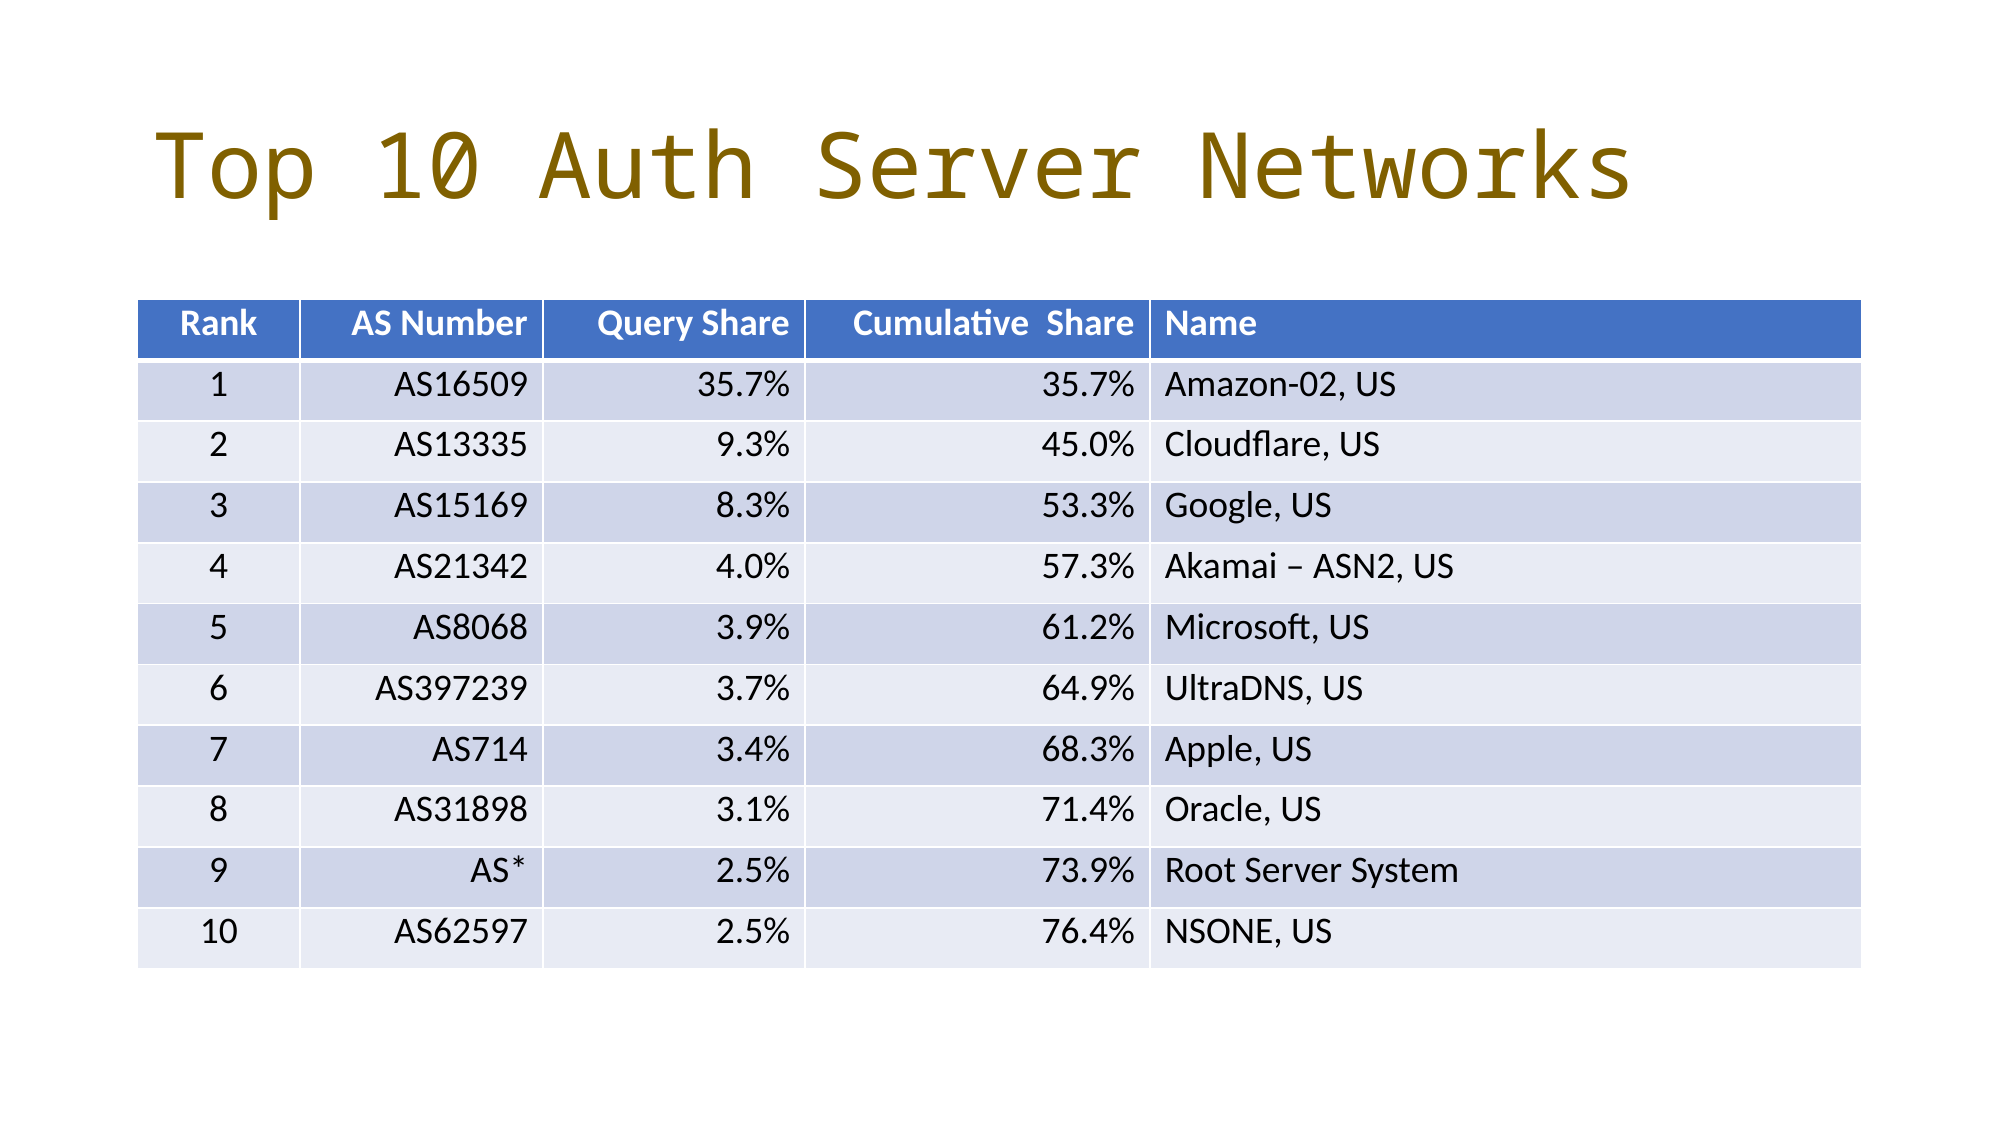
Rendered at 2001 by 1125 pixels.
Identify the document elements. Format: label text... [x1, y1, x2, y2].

table_cell AS397239 [301, 665, 542, 724]
table_cell 5 [138, 604, 299, 664]
table_cell 9.3% [544, 422, 804, 481]
table_cell Apple, US [1151, 726, 1861, 785]
table_cell 4.0% [544, 544, 804, 603]
table_cell 9 [138, 848, 299, 907]
table_cell 8.3% [544, 483, 804, 542]
table_header Rank [138, 300, 299, 358]
table_cell Google, US [1151, 483, 1861, 542]
table_cell 6 [138, 665, 299, 724]
table_cell AS8068 [301, 604, 542, 664]
table_cell AS62597 [301, 909, 542, 968]
table_cell 2 [138, 422, 299, 481]
table_cell AS* [301, 848, 542, 907]
table_cell 35.7% [806, 363, 1149, 420]
table_cell UltraDNS, US [1151, 665, 1861, 724]
table_header Query Share [544, 300, 804, 358]
table_cell AS31898 [301, 787, 542, 846]
table_cell 76.4% [806, 909, 1149, 968]
title Top 10 Auth Server Networks [137, 59, 1863, 278]
table_cell NSONE, US [1151, 909, 1861, 968]
table_header Cumulative Share [806, 300, 1149, 358]
table_cell Akamai – ASN2, US [1151, 544, 1861, 603]
table_cell 3.1% [544, 787, 804, 846]
table_cell 35.7% [544, 363, 804, 420]
table_header AS Number [301, 300, 542, 358]
table_cell 8 [138, 787, 299, 846]
table_cell Root Server System [1151, 848, 1861, 907]
table_header Name [1151, 300, 1861, 358]
table_cell 3 [138, 483, 299, 542]
table_cell 68.3% [806, 726, 1149, 785]
table_cell AS16509 [301, 363, 542, 420]
table_cell 1 [138, 363, 299, 420]
table_cell AS15169 [301, 483, 542, 542]
table_cell AS714 [301, 726, 542, 785]
table_cell AS21342 [301, 544, 542, 603]
table_cell 3.7% [544, 665, 804, 724]
table_cell Amazon-02, US [1151, 363, 1861, 420]
table_cell 71.4% [806, 787, 1149, 846]
table_cell 2.5% [544, 909, 804, 968]
table_cell 53.3% [806, 483, 1149, 542]
table_cell AS13335 [301, 422, 542, 481]
table_cell 61.2% [806, 604, 1149, 664]
table_cell 73.9% [806, 848, 1149, 907]
table_cell 57.3% [806, 544, 1149, 603]
table_cell Cloudflare, US [1151, 422, 1861, 481]
table_cell 3.4% [544, 726, 804, 785]
table_cell 2.5% [544, 848, 804, 907]
table_cell 3.9% [544, 604, 804, 664]
table_cell Microsoft, US [1151, 604, 1861, 664]
table_cell 10 [138, 909, 299, 968]
table_cell 64.9% [806, 665, 1149, 724]
table_cell Oracle, US [1151, 787, 1861, 846]
table_cell 45.0% [806, 422, 1149, 481]
table_cell 4 [138, 544, 299, 603]
table_cell 7 [138, 726, 299, 785]
